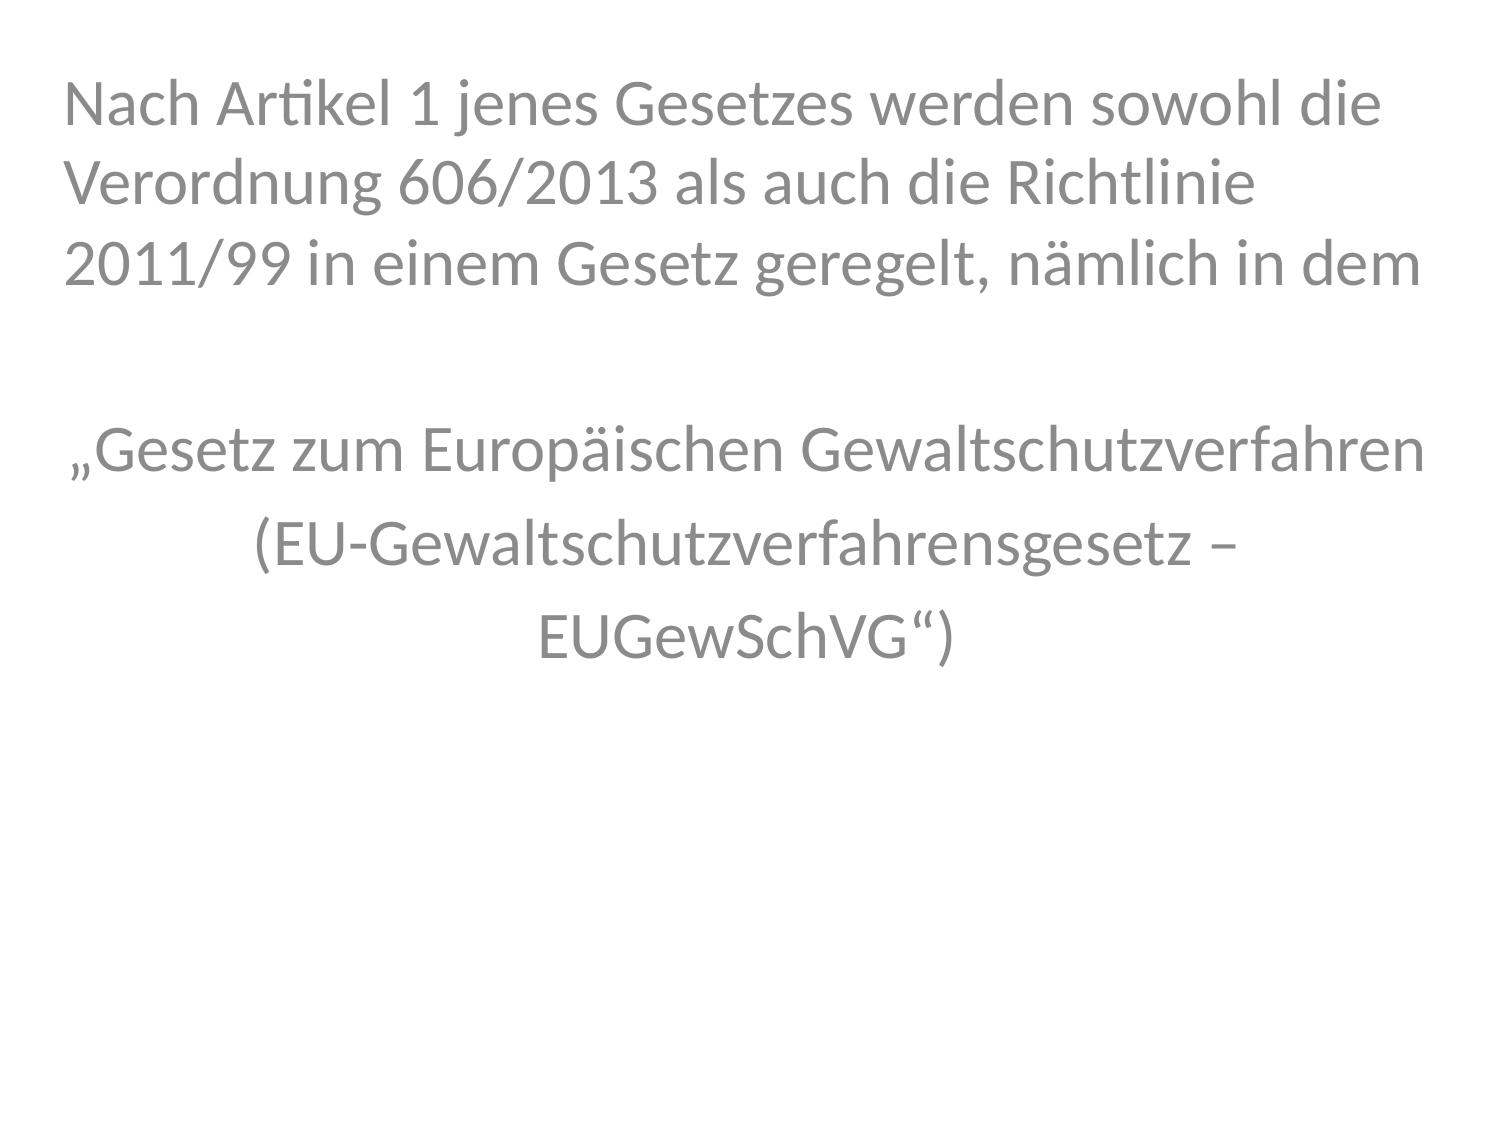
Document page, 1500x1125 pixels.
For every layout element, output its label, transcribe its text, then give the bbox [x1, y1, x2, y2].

subtitle Nach Artikel 1 jenes Gesetzes werden sowohl die Verordnung 606/2013 als auch die Richtlinie 2011/99 in einem Gesetz geregelt, nämlich in dem „Gesetz zum Europäischen Gewaltschutzverfahren (EU-Gewaltschutzverfahrensgesetz – EUGewSchVG“) [48, 50, 1446, 1063]
